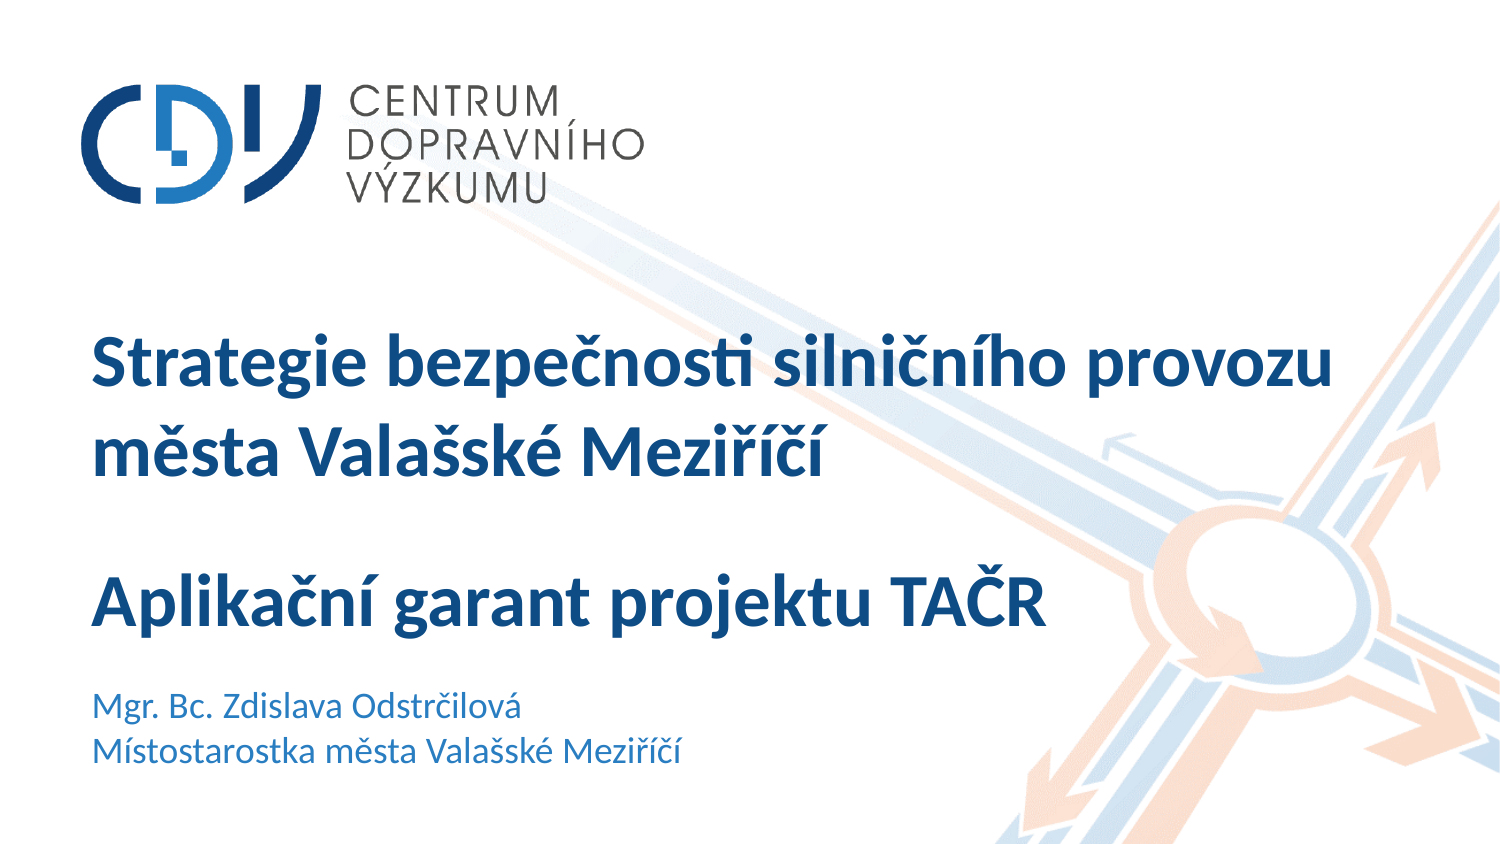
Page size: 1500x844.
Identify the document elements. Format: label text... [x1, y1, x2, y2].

text_box Strategie bezpečnosti silničního provozu města Valašské Meziříčí Aplikační garant projektu TAČR [76, 303, 1456, 649]
text_box Mgr. Bc. Zdislava Odstrčilová Místostarostka města Valašské Meziříčí [76, 628, 1173, 779]
picture [64, 39, 1500, 844]
